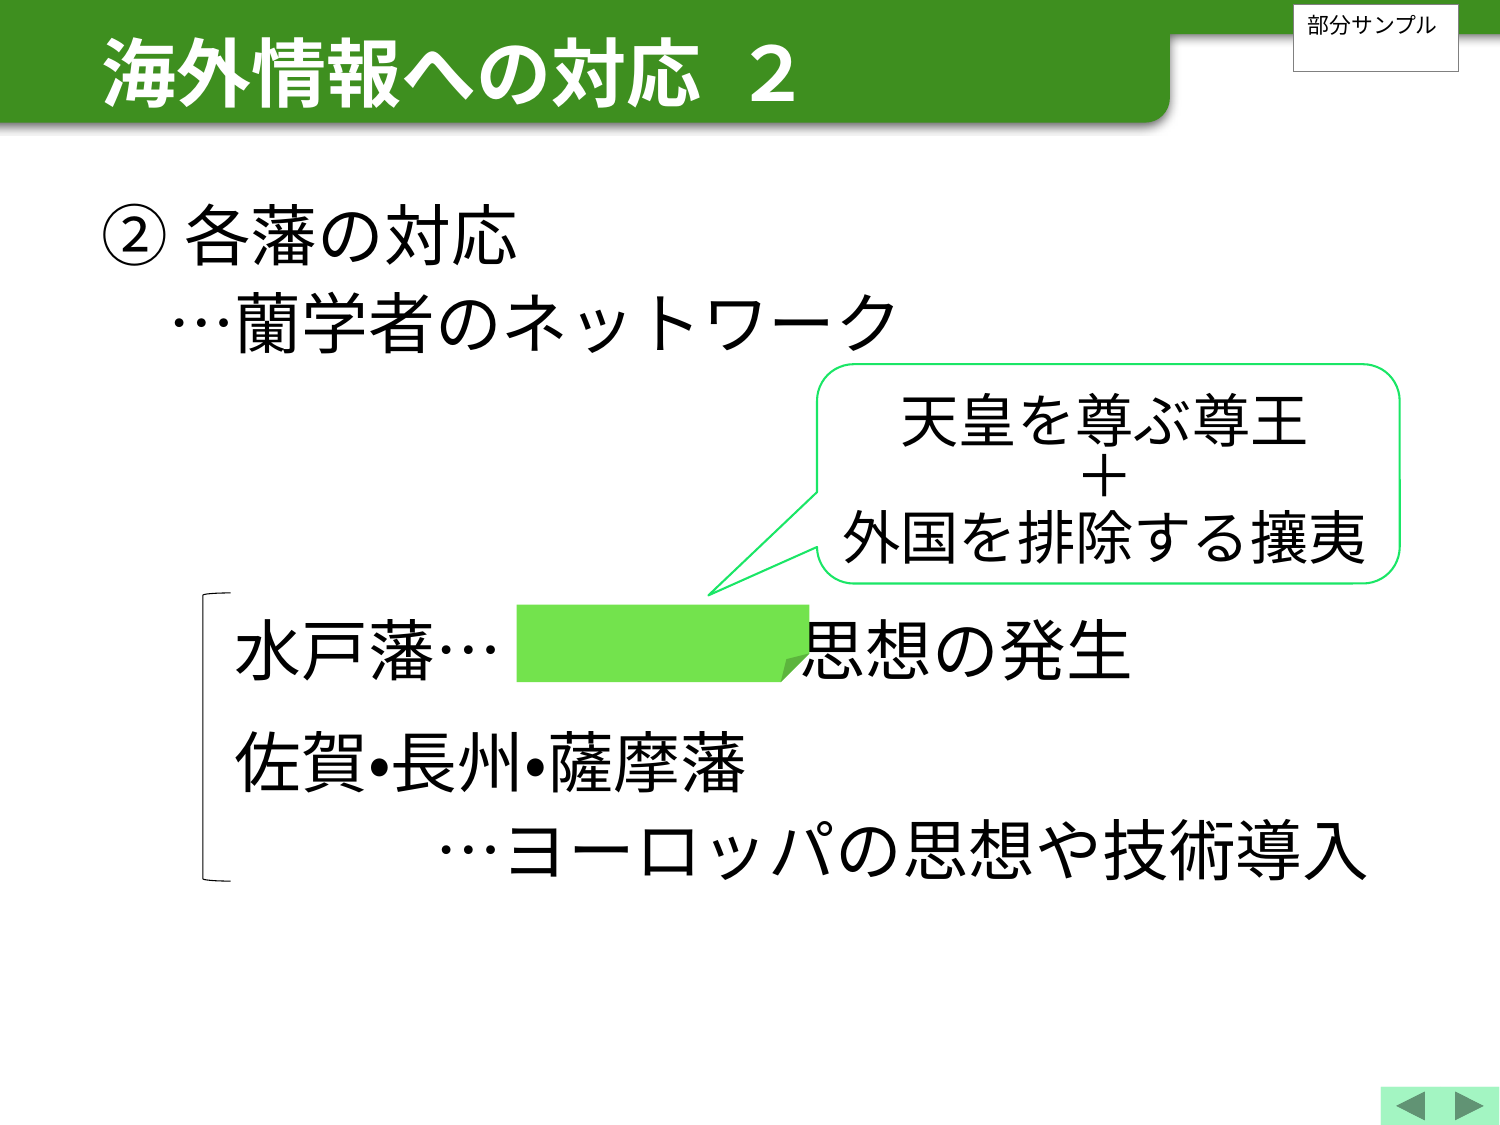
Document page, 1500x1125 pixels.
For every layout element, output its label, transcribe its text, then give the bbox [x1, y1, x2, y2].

text_box 天皇を尊ぶ尊王 ＋ 外国を排除する攘夷 [822, 389, 1387, 580]
text_box 部分サンプル [1293, 4, 1459, 72]
text_box [202, 592, 231, 882]
text_box 海外情報への対応 ２ [86, 18, 1328, 124]
text_box [707, 363, 1401, 597]
text_box [1439, 1086, 1500, 1125]
text_box [515, 603, 811, 684]
list ②各藩の対応 …蘭学者のネットワーク 水戸藩… 尊王攘夷 思想の発生 佐賀・長州・薩摩藩 …ヨーロッパの思想や技術導入 [86, 178, 1446, 896]
text_box [1380, 1086, 1439, 1125]
